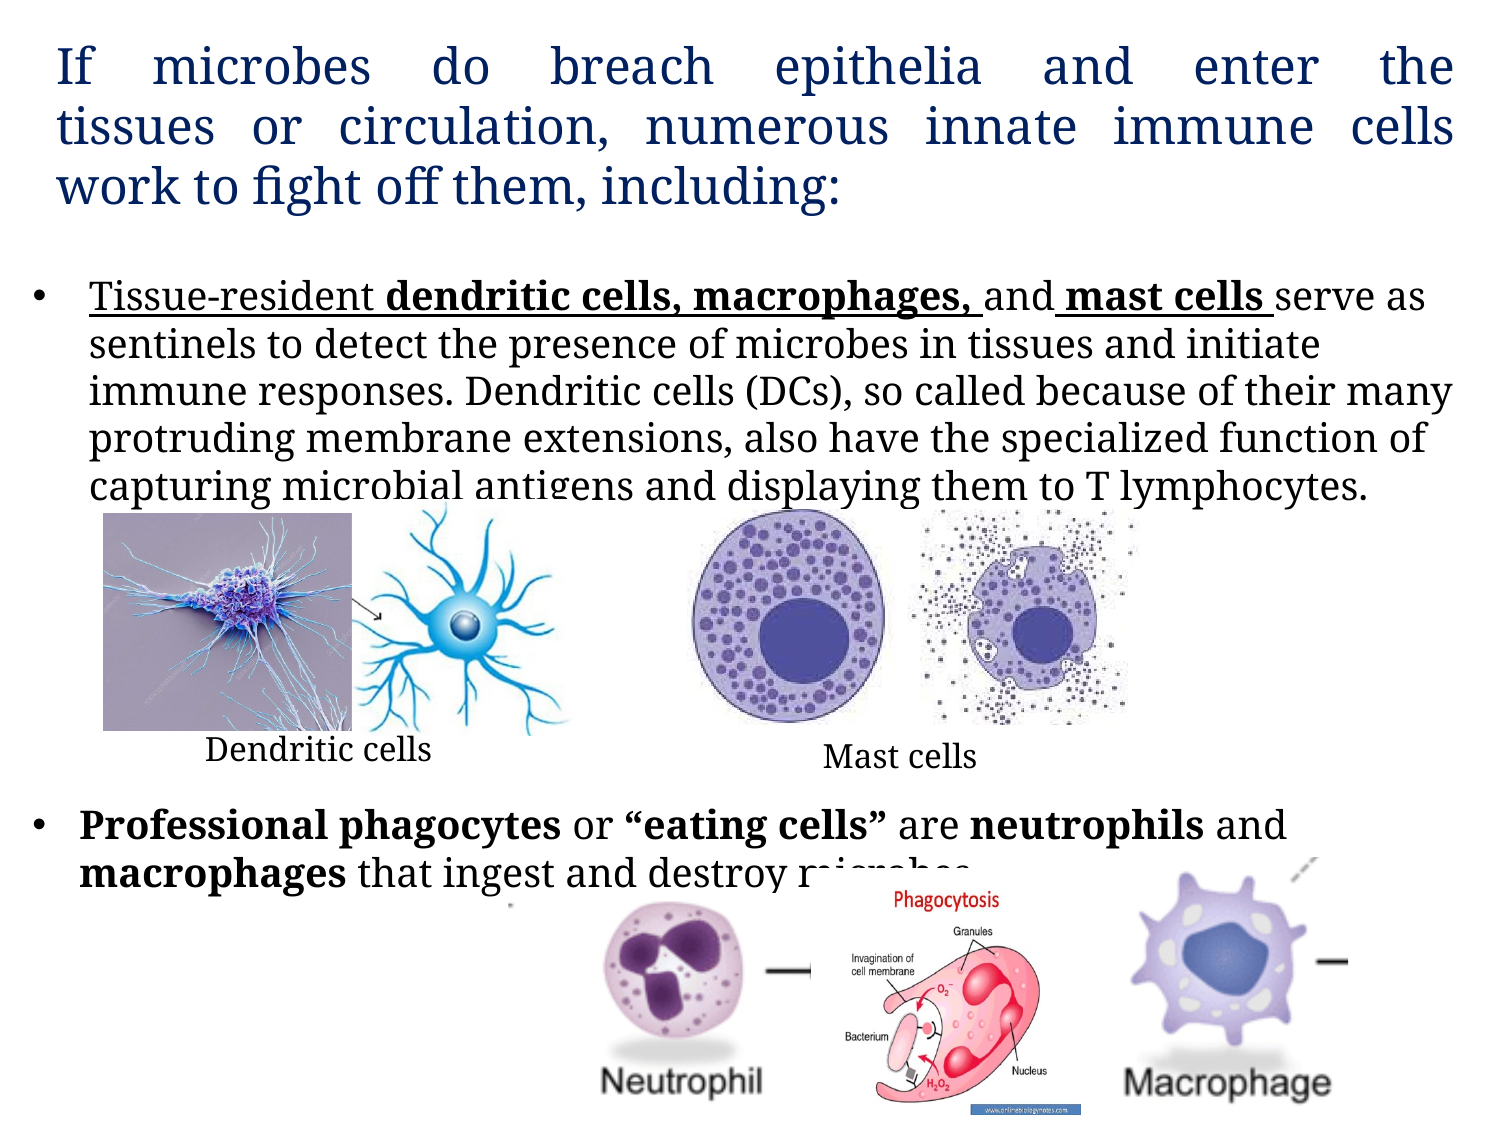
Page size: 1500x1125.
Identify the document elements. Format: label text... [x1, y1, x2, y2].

picture [508, 857, 1349, 1125]
text_box Mast cells [807, 733, 993, 783]
text_box Dendritic cells [190, 740, 521, 776]
list Tissue-resident dendritic cells, macrophages, and mast cells serve as sentinels to detect the presence of microbes in tissues and initiate immune responses. Dendritic cells (DCs), so called because of their many protruding membrane extensions, also have the specialized function of capturing microbial antigens and displaying them to T lymphocytes. [17, 263, 1471, 510]
text_box Professional phagocytes or “eating cells” are neutrophils and macrophages that ingest and destroy microbes. [17, 792, 1471, 950]
title If microbes do breach epithelia and enter the tissues or circulation, numerous innate immune cells work to fight off them, including: [41, 30, 1471, 219]
picture [679, 509, 1140, 726]
picture [103, 498, 575, 736]
